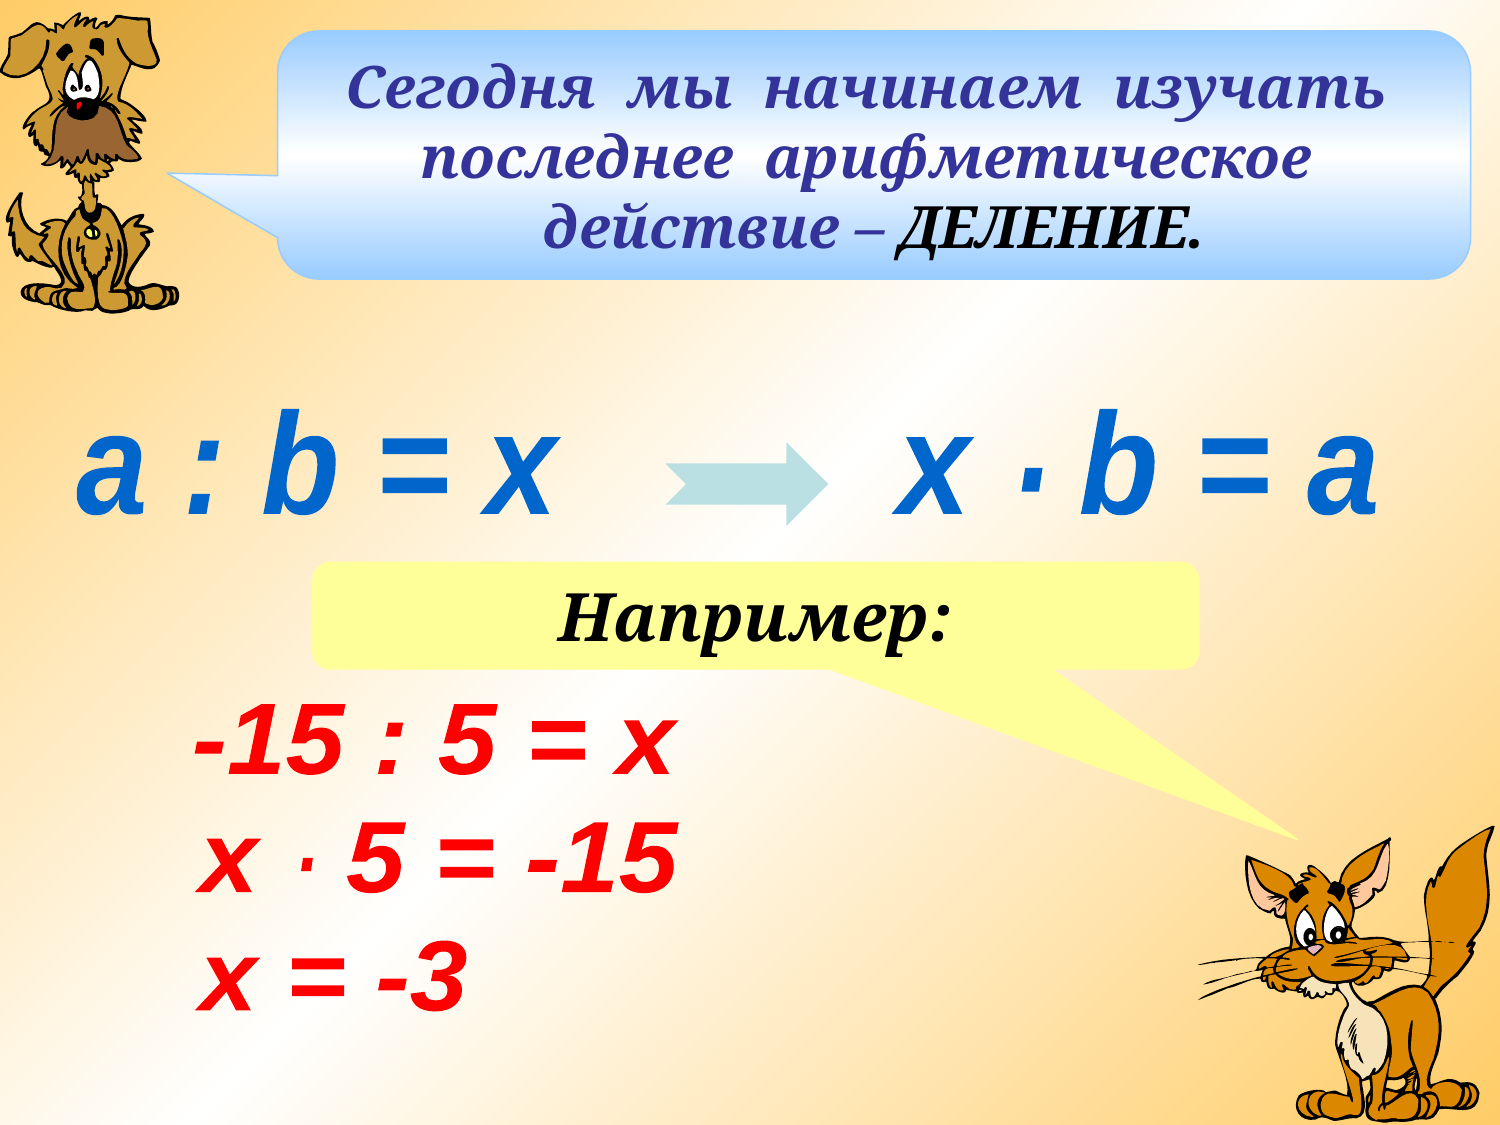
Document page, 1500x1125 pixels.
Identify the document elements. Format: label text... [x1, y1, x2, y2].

picture [1197, 817, 1500, 1125]
text_box Например: [312, 562, 1264, 816]
text_box Сегодня мы начинаем изучать последнее арифметическое действие – ДЕЛЕНИЕ. [185, 30, 1471, 280]
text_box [194, 822, 680, 894]
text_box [891, 408, 1376, 516]
picture [0, 0, 181, 315]
text_box [667, 444, 828, 524]
